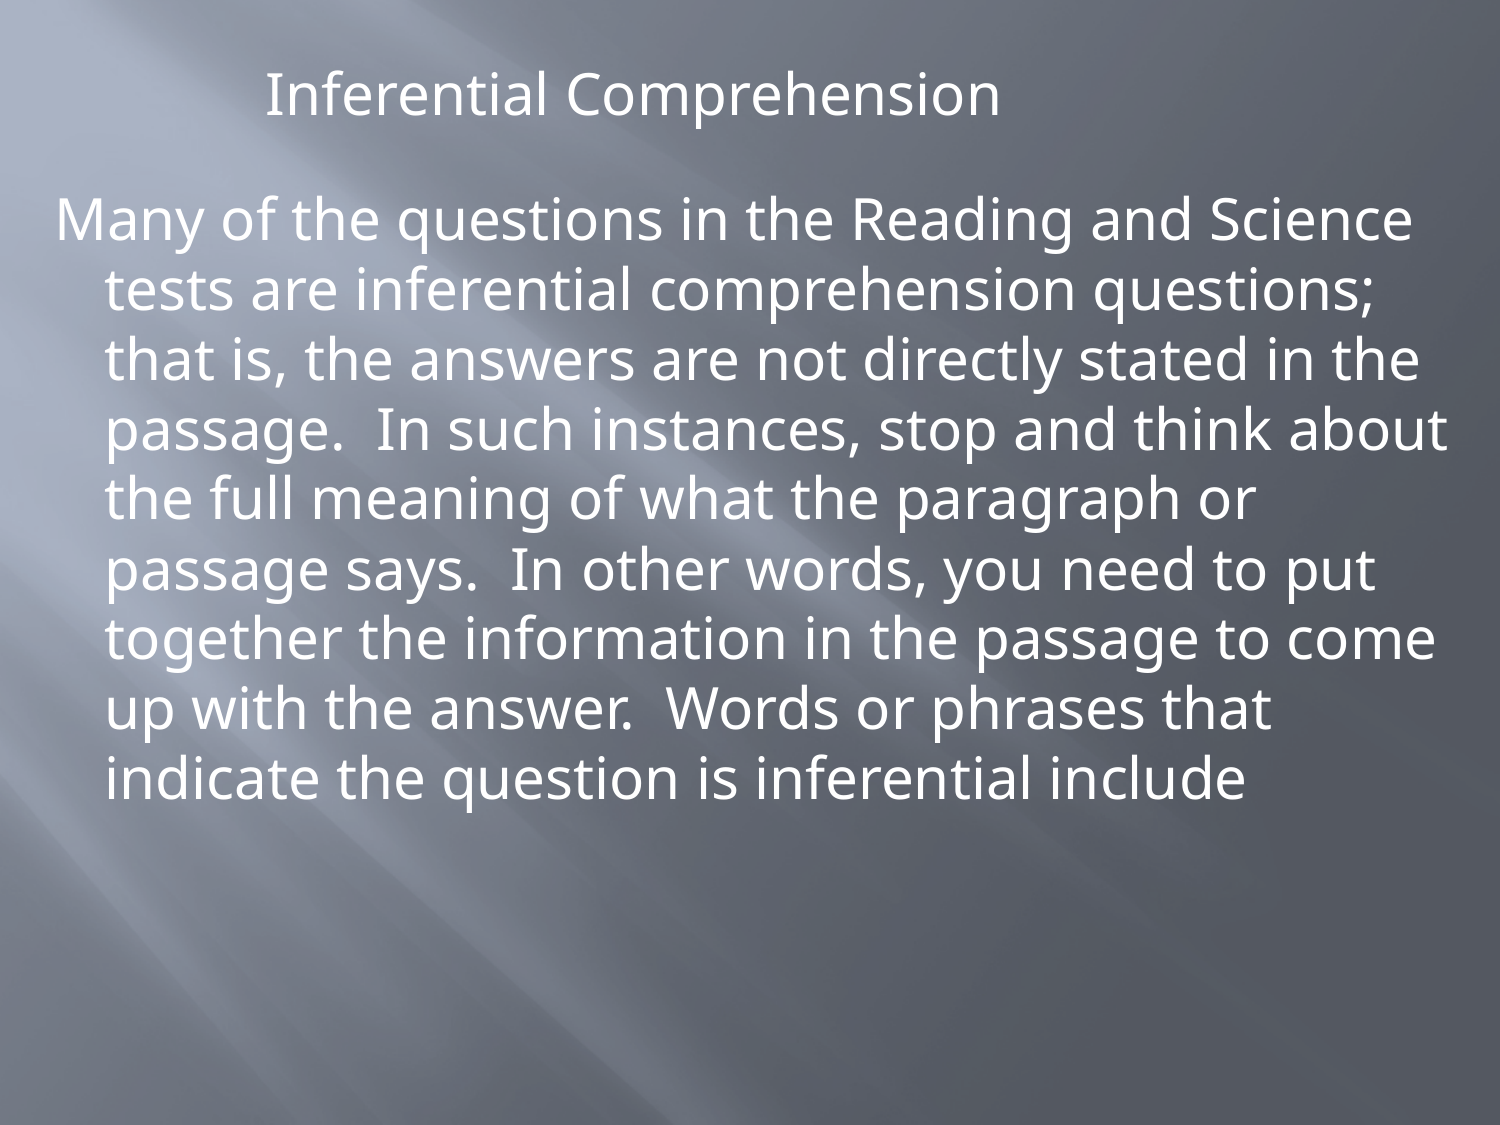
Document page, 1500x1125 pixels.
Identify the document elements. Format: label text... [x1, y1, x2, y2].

list Many of the questions in the Reading and Science tests are inferential comprehension questions; that is, the answers are not directly stated in the passage. In such instances, stop and think about the full meaning of what the paragraph or passage says. In other words, you need to put together the information in the passage to come up with the answer. Words or phrases that indicate the question is inferential include [0, 174, 1500, 950]
text_box Inferential Comprehension [251, 50, 1017, 135]
